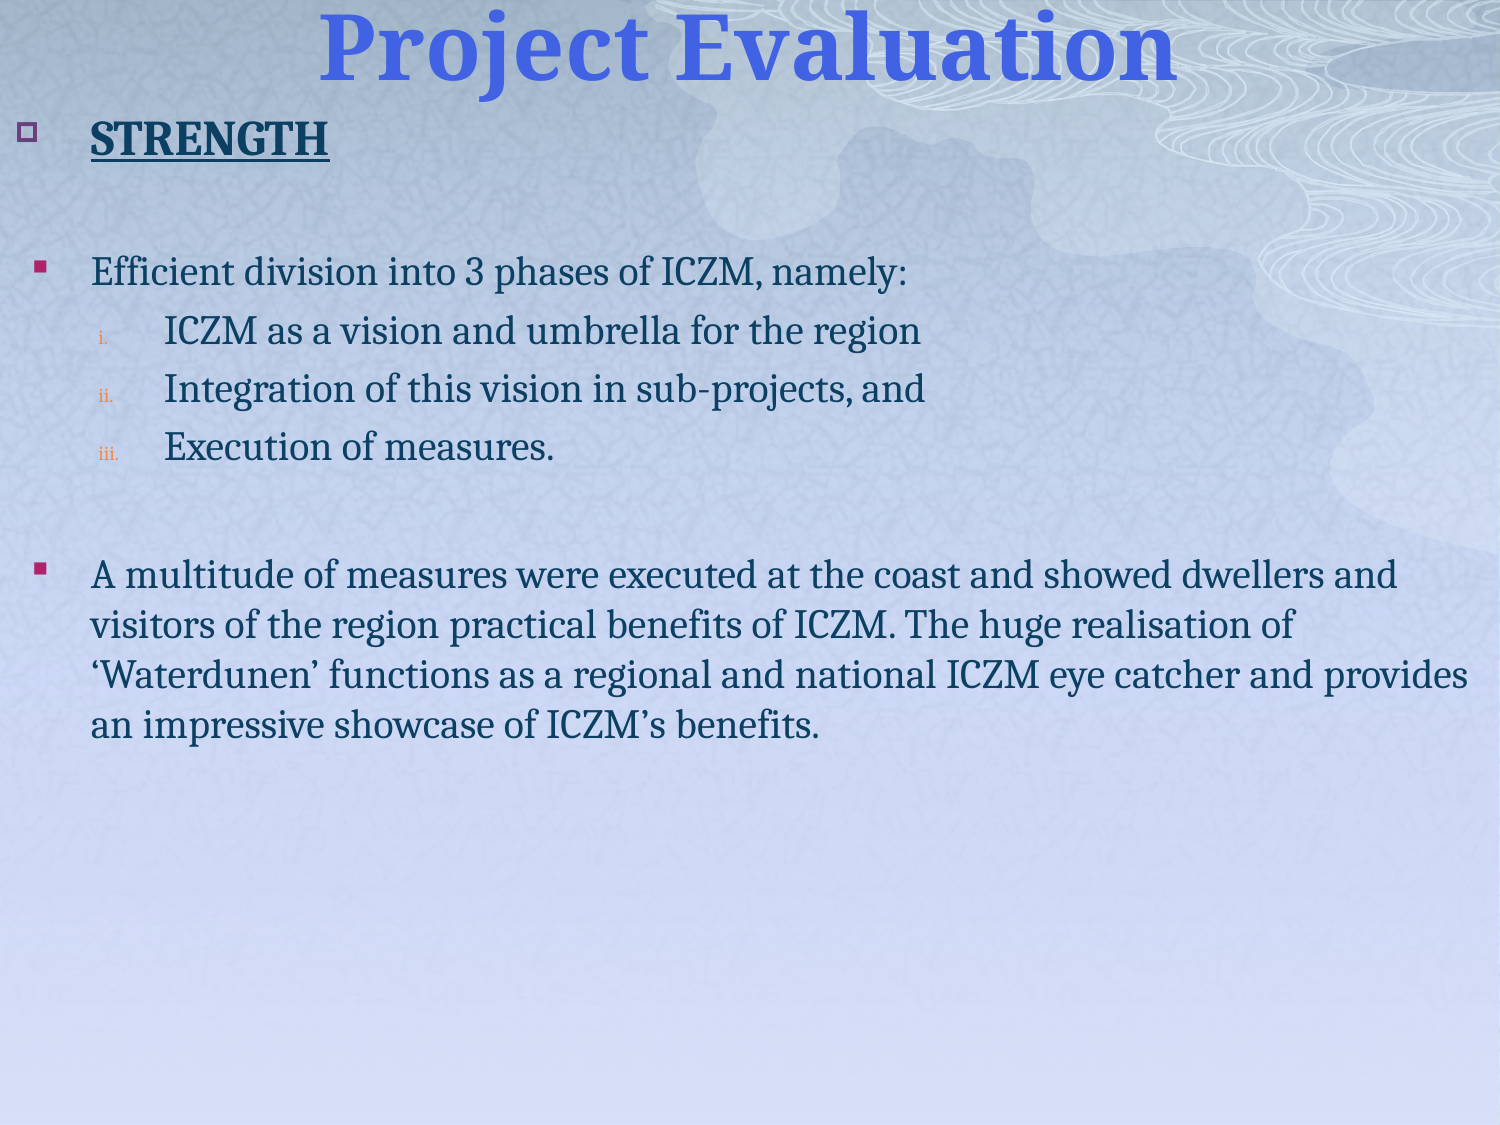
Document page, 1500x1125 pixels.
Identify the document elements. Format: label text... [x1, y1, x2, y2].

list STRENGTH Efficient division into 3 phases of ICZM, namely: ICZM as a vision and umbrella for the region Integration of this vision in sub-projects, and Execution of measures. A multitude of measures were executed at the coast and showed dwellers and visitors of the region practical benefits of ICZM. The huge realisation of ‘Waterdunen’ functions as a regional and national ICZM eye catcher and provides an impressive showcase of ICZM’s benefits. [0, 98, 1500, 825]
title Project Evaluation [75, 0, 1425, 98]
